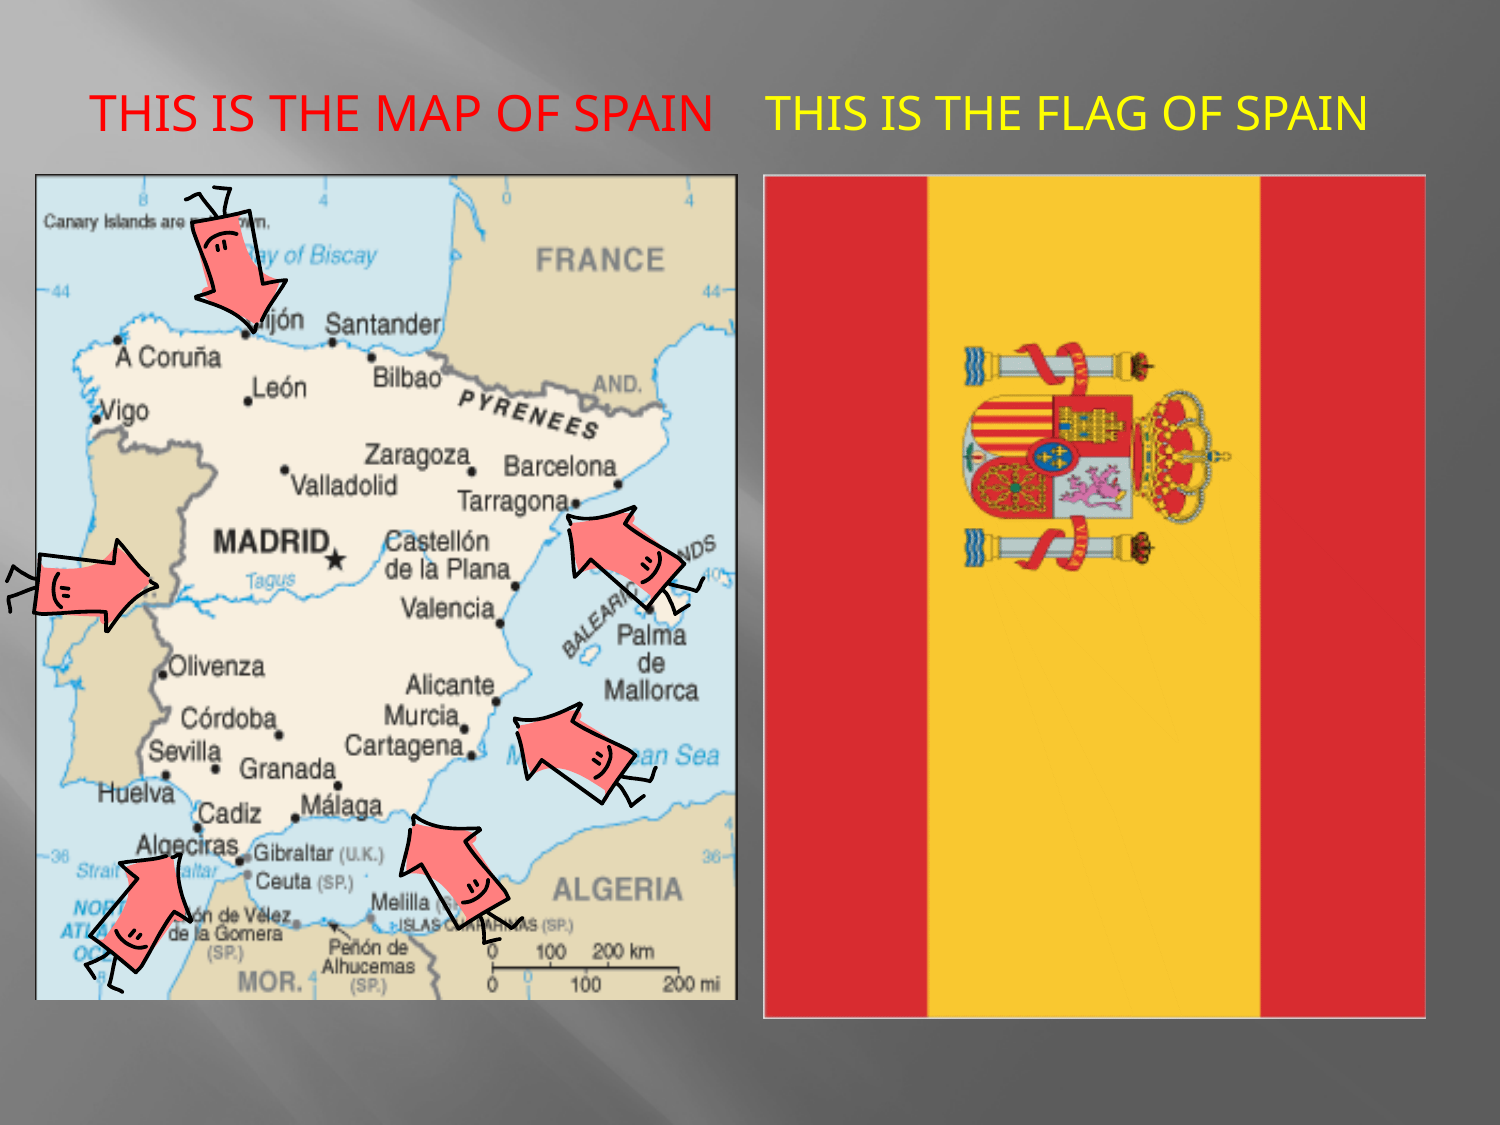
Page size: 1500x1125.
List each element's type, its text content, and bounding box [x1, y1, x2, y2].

list This is the map of Spain [75, 50, 738, 174]
picture [34, 174, 1500, 1018]
list This is the flag of Spain [750, 50, 1413, 174]
